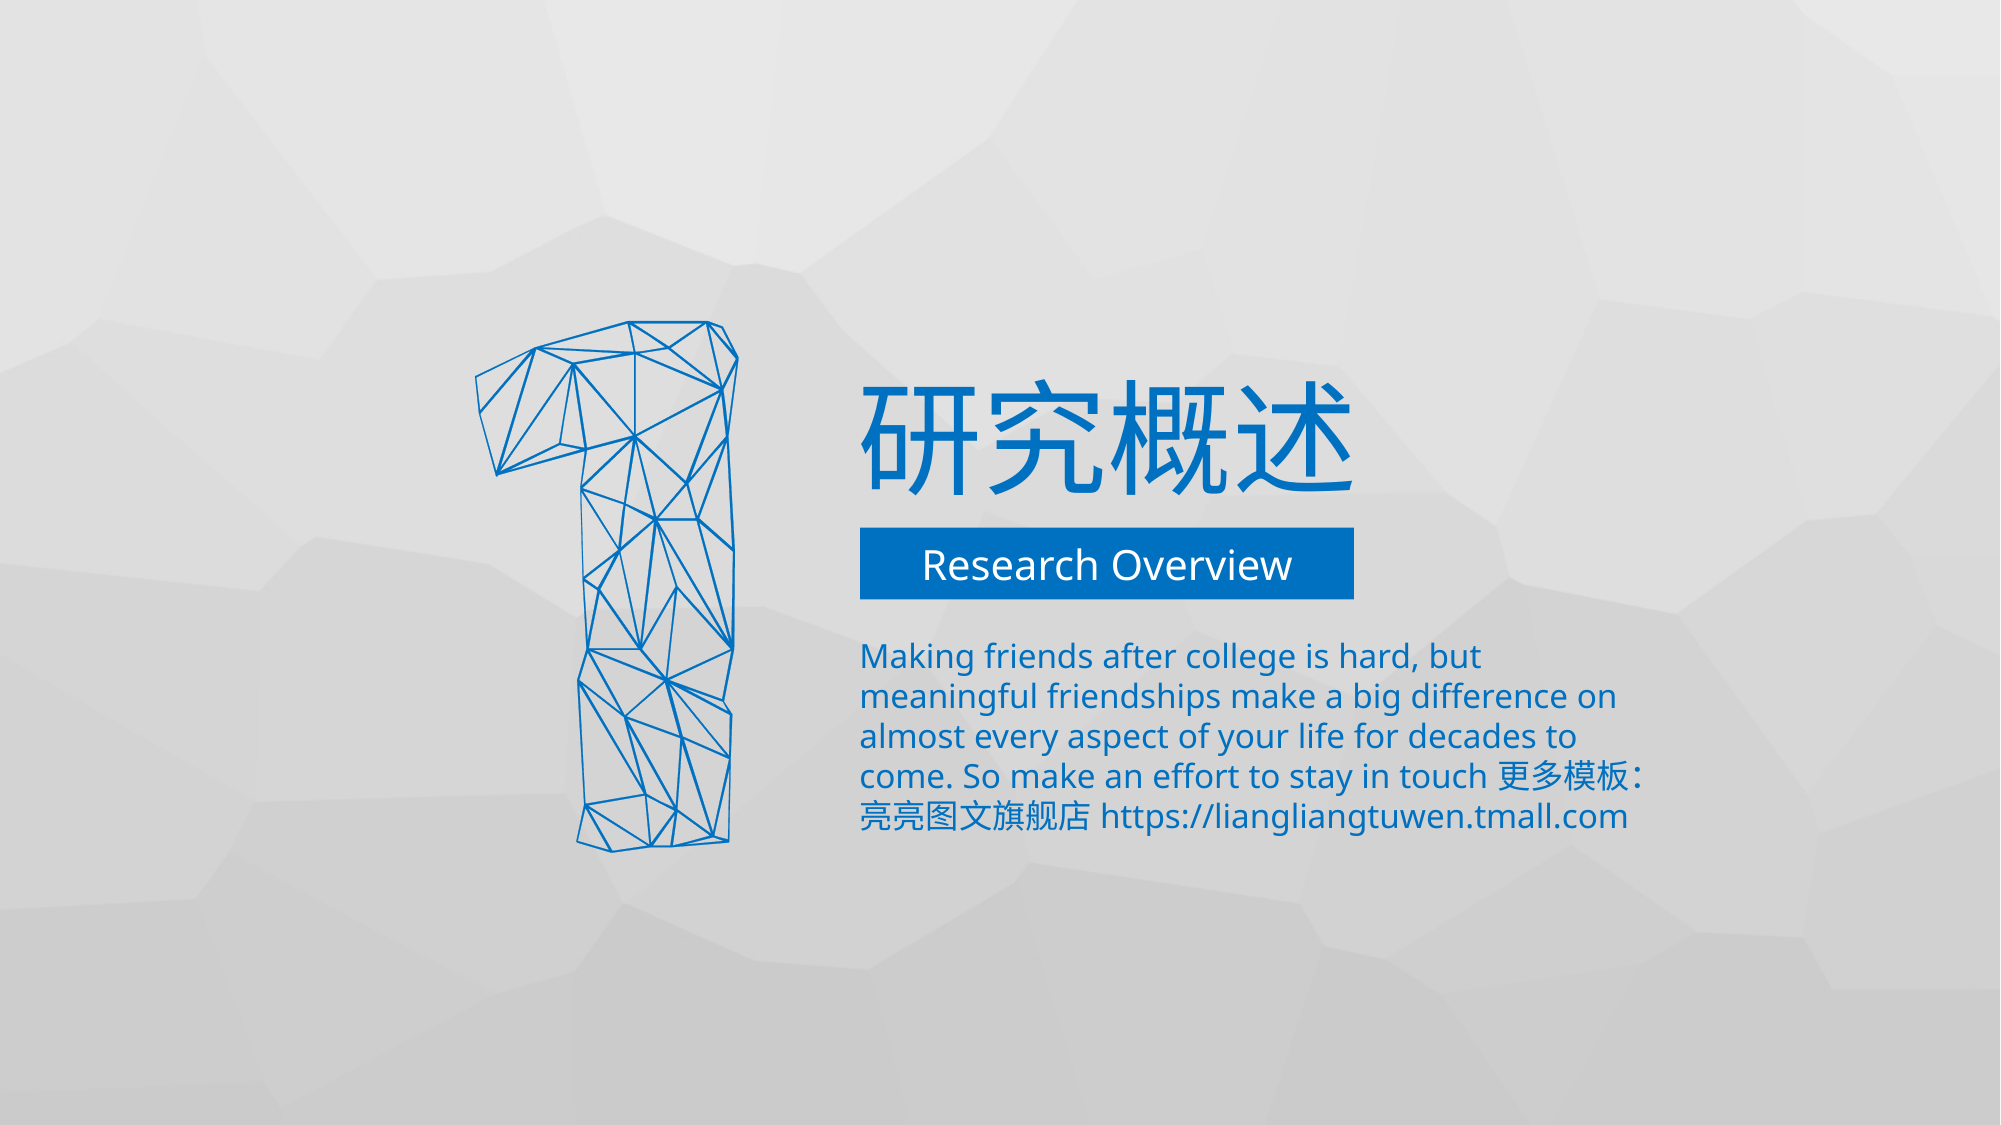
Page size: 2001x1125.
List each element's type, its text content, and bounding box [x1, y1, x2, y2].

text_box [475, 321, 739, 853]
text_box Making friends after college is hard, but meaningful friendships make a big difference on almost every aspect of your life for decades to come. So make an effort to stay in touch更多模板：亮亮图文旗舰店https://liangliangtuwen.tmall.com [844, 627, 1657, 843]
picture [0, 0, 2001, 1125]
text_box 研究概述 [788, 353, 1426, 518]
text_box Research Overview [859, 527, 1355, 600]
